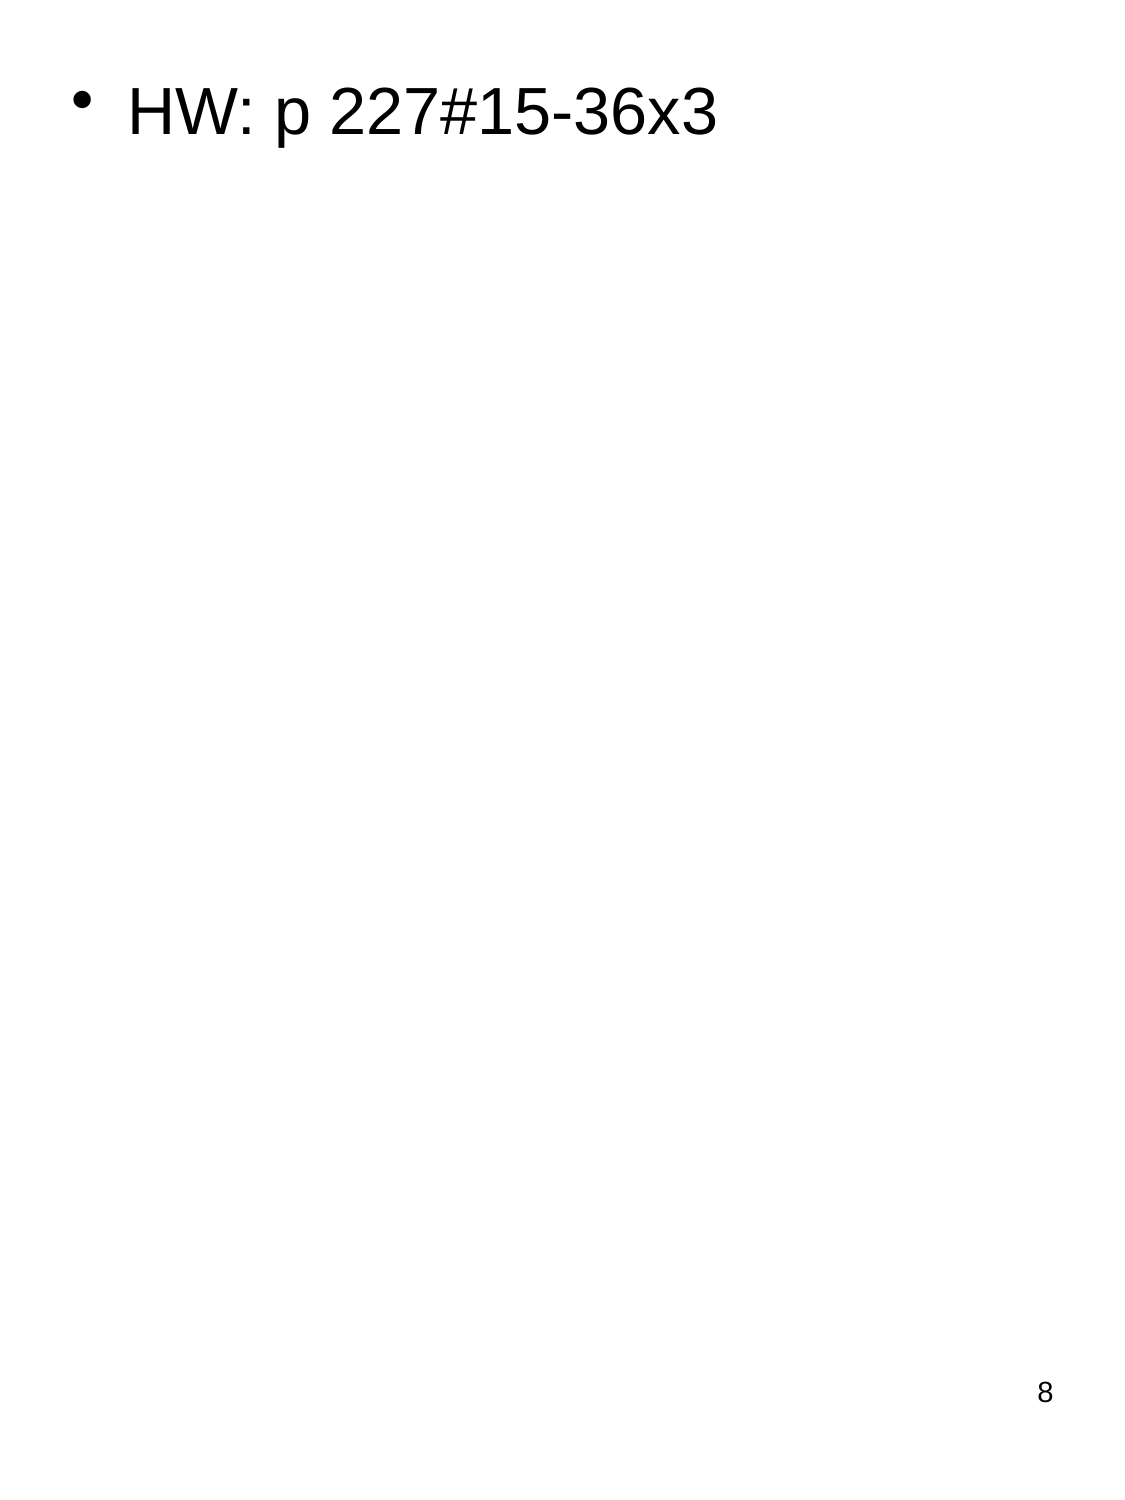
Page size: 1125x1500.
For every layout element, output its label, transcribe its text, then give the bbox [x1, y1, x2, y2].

list HW: p 227#15-36x3 [56, 60, 1069, 250]
slide_number 8 [806, 1365, 1069, 1471]
